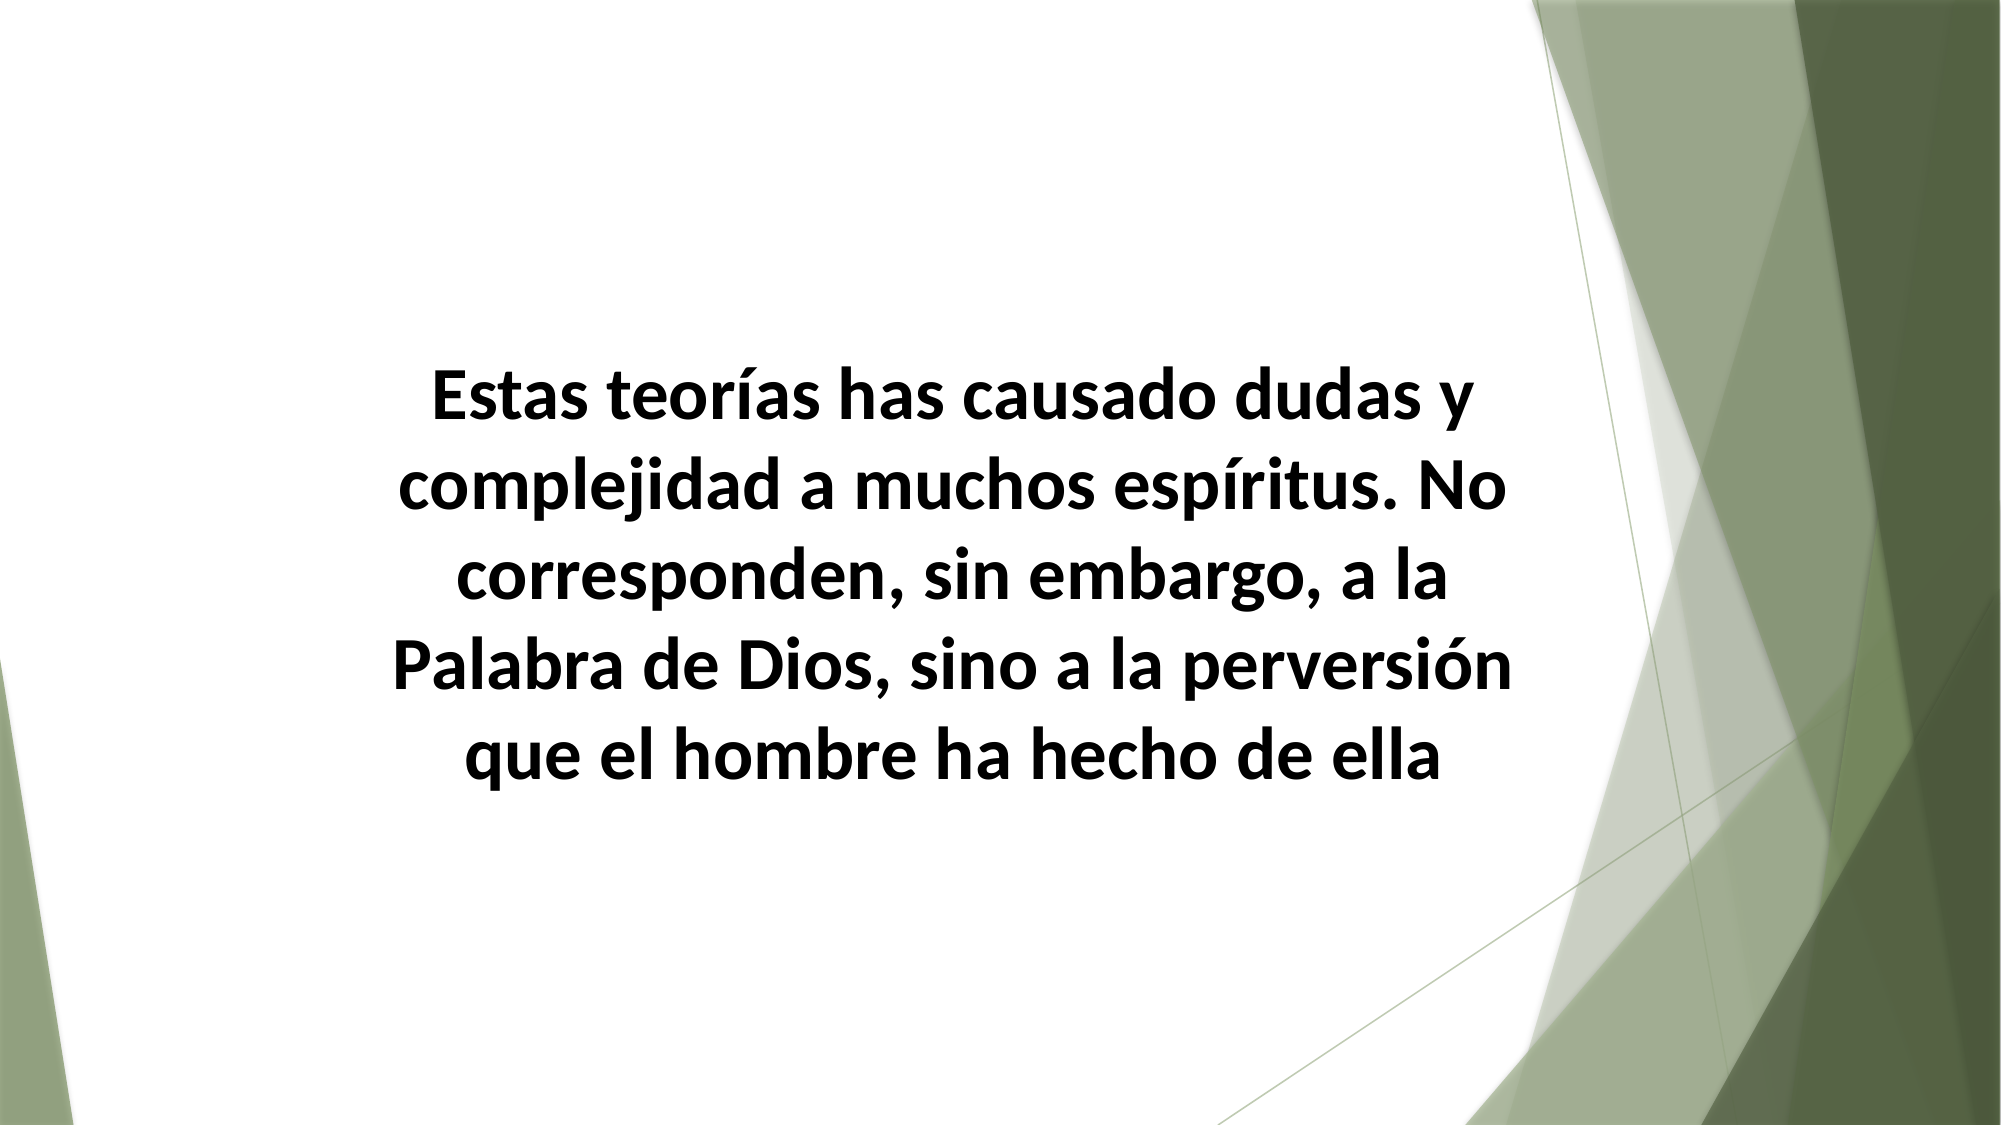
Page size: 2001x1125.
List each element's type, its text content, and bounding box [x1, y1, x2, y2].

text_box Estas teorías has causado dudas y complejidad a muchos espíritus. No corresponden, sin embargo, a la Palabra de Dios, sino a la perversión que el hombre ha hecho de ella [359, 336, 1549, 802]
